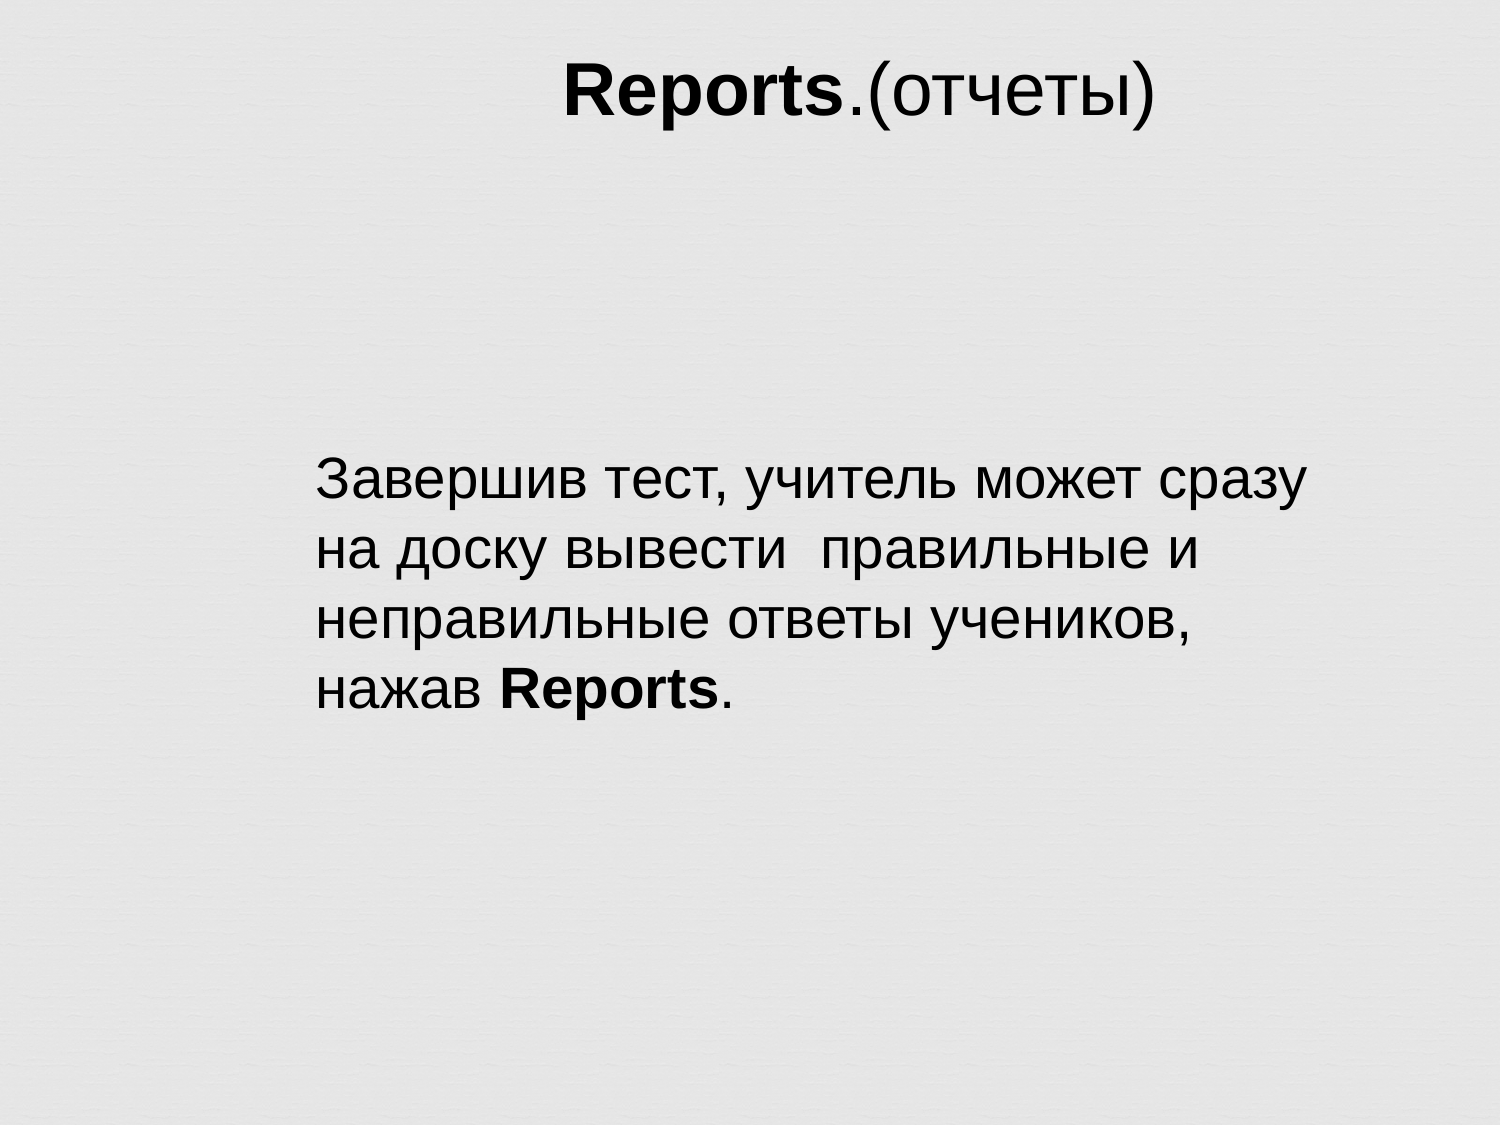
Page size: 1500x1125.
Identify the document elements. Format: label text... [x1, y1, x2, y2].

text_box Завершив тест, учитель может сразу на доску вывести правильные и неправильные ответы учеников, нажав Reports. [301, 432, 1341, 728]
text_box Reports.(отчеты) [547, 32, 1194, 138]
